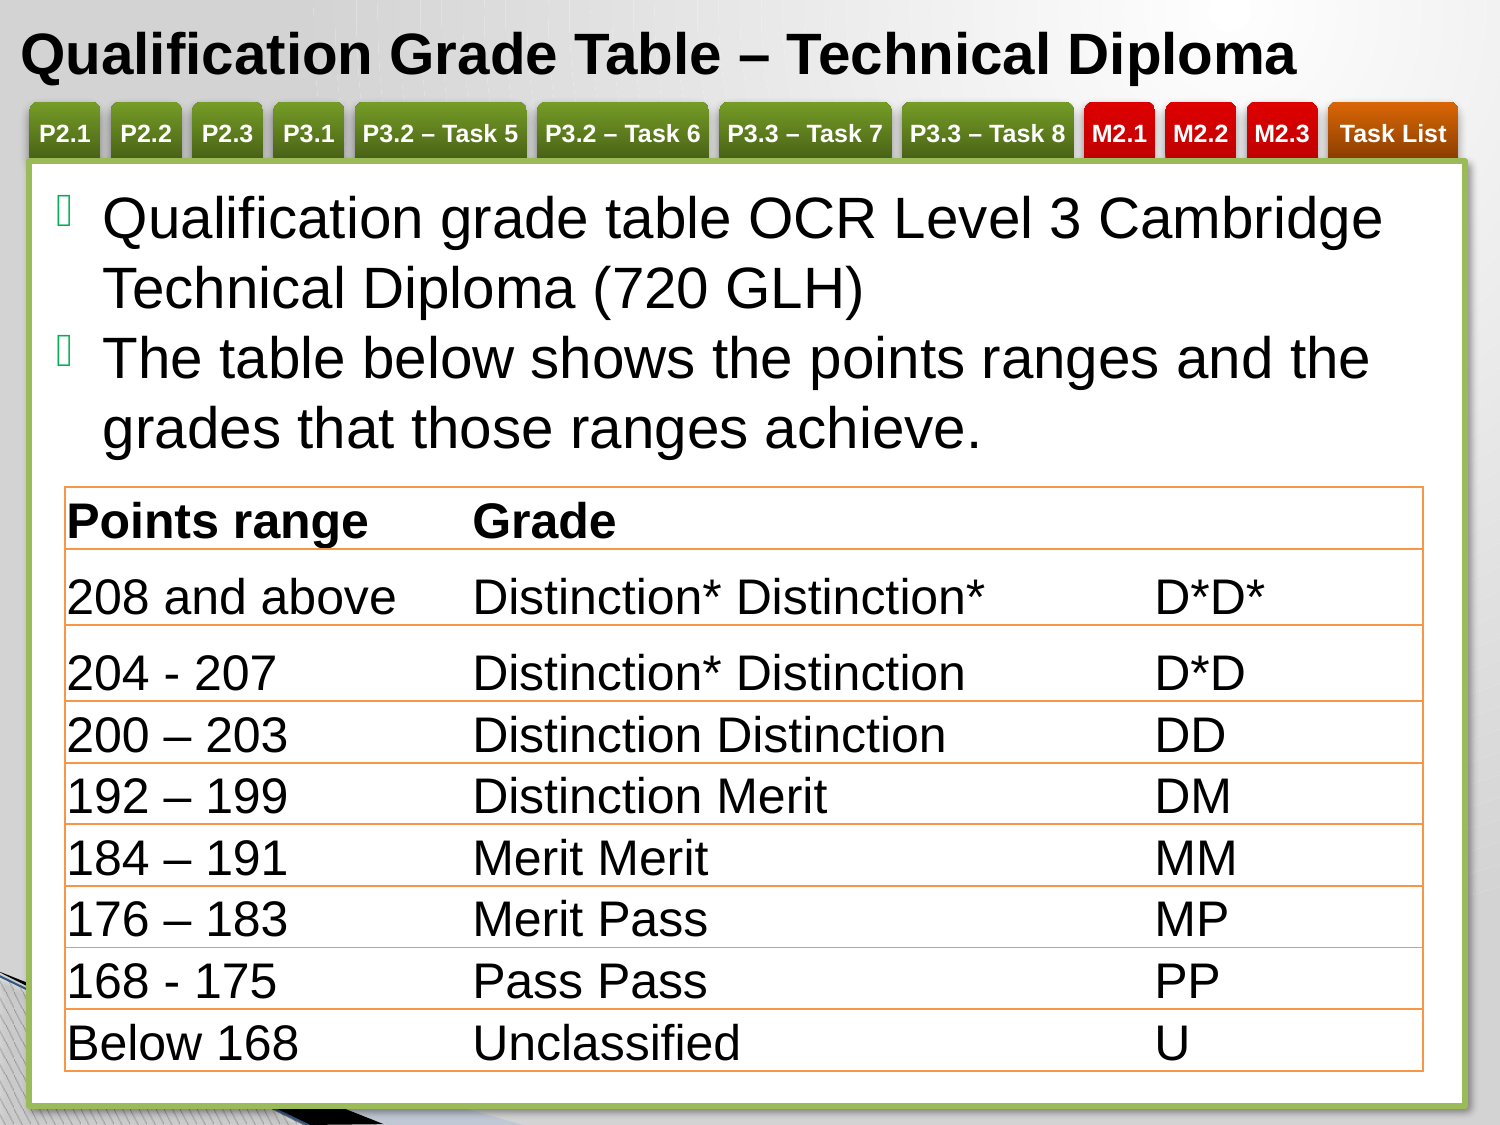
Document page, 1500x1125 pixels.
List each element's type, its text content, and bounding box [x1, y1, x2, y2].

table_cell Distinction* Distinction* [471, 550, 1153, 624]
table_cell MP [1153, 887, 1422, 947]
table_cell Unclassified [471, 1010, 1153, 1070]
table_cell 192 – 199 [66, 764, 471, 823]
table_cell 168 - 175 [66, 948, 471, 1008]
table_header [1153, 488, 1422, 548]
table_cell Distinction Merit [471, 764, 1153, 823]
table_cell U [1153, 1010, 1422, 1070]
table_cell D*D [1153, 626, 1422, 700]
table_cell Distinction Distinction [471, 702, 1153, 762]
table_cell MM [1153, 825, 1422, 885]
table_cell PP [1153, 948, 1422, 1008]
table_cell Merit Pass [471, 887, 1153, 947]
table_cell Below 168 [66, 1010, 471, 1070]
table_cell D*D* [1153, 550, 1422, 624]
table_cell 204 - 207 [66, 626, 471, 700]
table_cell DD [1153, 702, 1422, 762]
table_header Grade [471, 488, 1153, 548]
table_cell 200 – 203 [66, 702, 471, 762]
table_cell 184 – 191 [66, 825, 471, 885]
table_cell 176 – 183 [66, 887, 471, 947]
text_box Qualification grade table OCR Level 3 Cambridge Technical Diploma (720 GLH) The table below shows the points ranges and the grades that those ranges achieve. [41, 172, 1447, 468]
title Qualification Grade Table – Technical Diploma [5, 0, 1447, 102]
picture [281, 1114, 303, 1125]
table_cell DM [1153, 764, 1422, 823]
text_box e [551, 0, 603, 5]
table_cell Pass Pass [471, 948, 1153, 1008]
table_cell Distinction* Distinction [471, 626, 1153, 700]
table_header Points range [66, 488, 471, 548]
table_cell 208 and above [66, 550, 471, 624]
table_cell Merit Merit [471, 825, 1153, 885]
